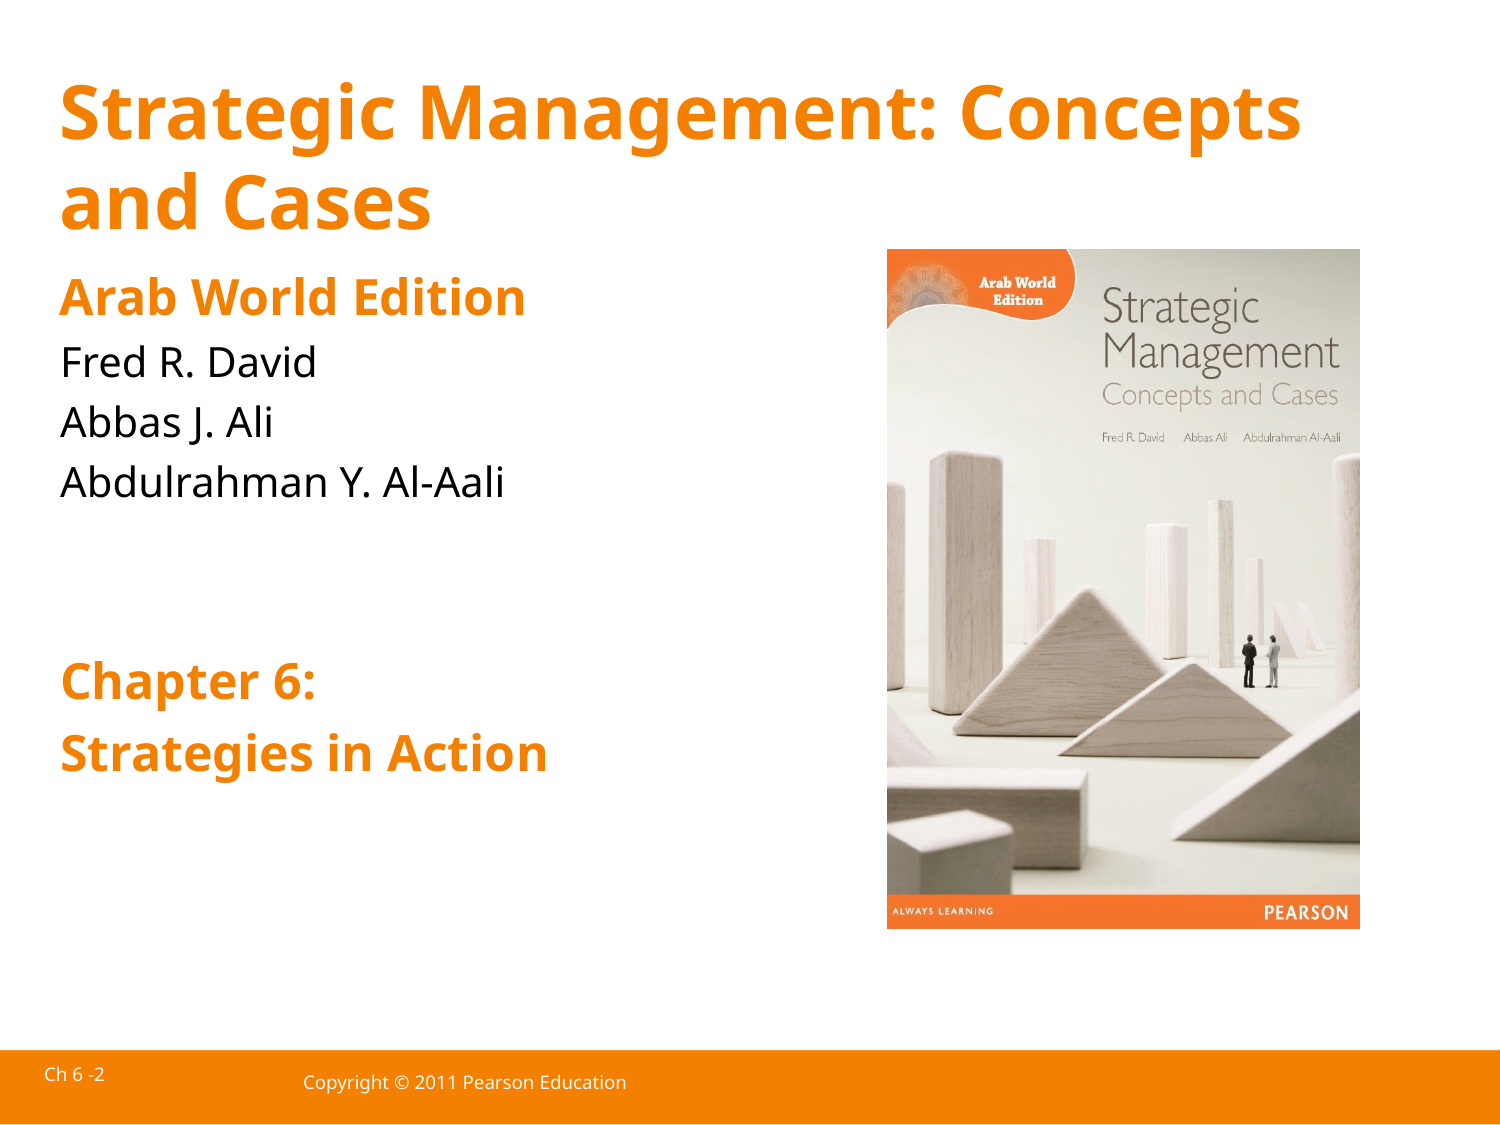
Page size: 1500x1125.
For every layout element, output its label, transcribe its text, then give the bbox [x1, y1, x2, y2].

picture [887, 249, 1360, 930]
picture [1248, 1042, 1500, 1124]
list Arab World Edition Fred R. David Abbas J. Ali Abdulrahman Y. Al-Aali Chapter 6: Strategies in Action [59, 253, 773, 1125]
text_box Ch 6 -2 [37, 1062, 155, 1086]
title Strategic Management: Concepts and Cases [59, 64, 1451, 255]
text_box Copyright © 2011 Pearson Education [233, 1070, 697, 1093]
